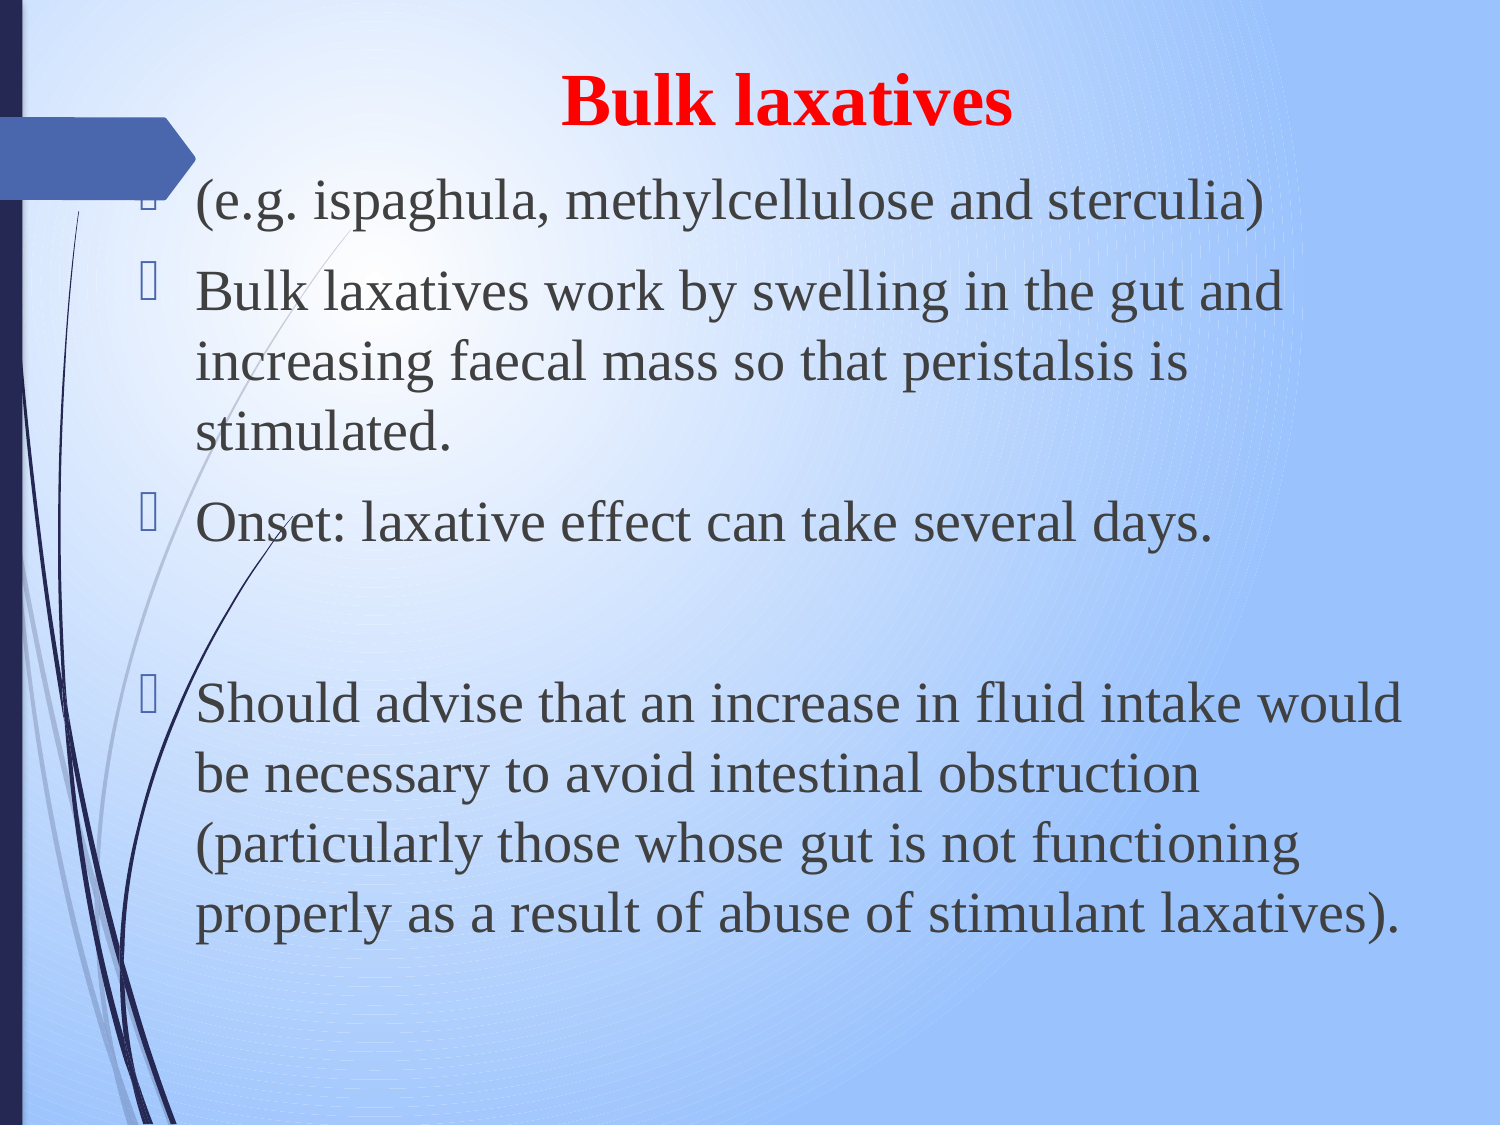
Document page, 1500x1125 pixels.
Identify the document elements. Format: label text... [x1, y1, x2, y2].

list Bulk laxatives (e.g. ispaghula, methylcellulose and sterculia) Bulk laxatives work by swelling in the gut and increasing faecal mass so that peristalsis is stimulated. Onset: laxative effect can take several days. Should advise that an increase in fluid intake would be necessary to avoid intestinal obstruction (particularly those whose gut is not functioning properly as a result of abuse of stimulant laxatives). [123, 42, 1471, 1094]
